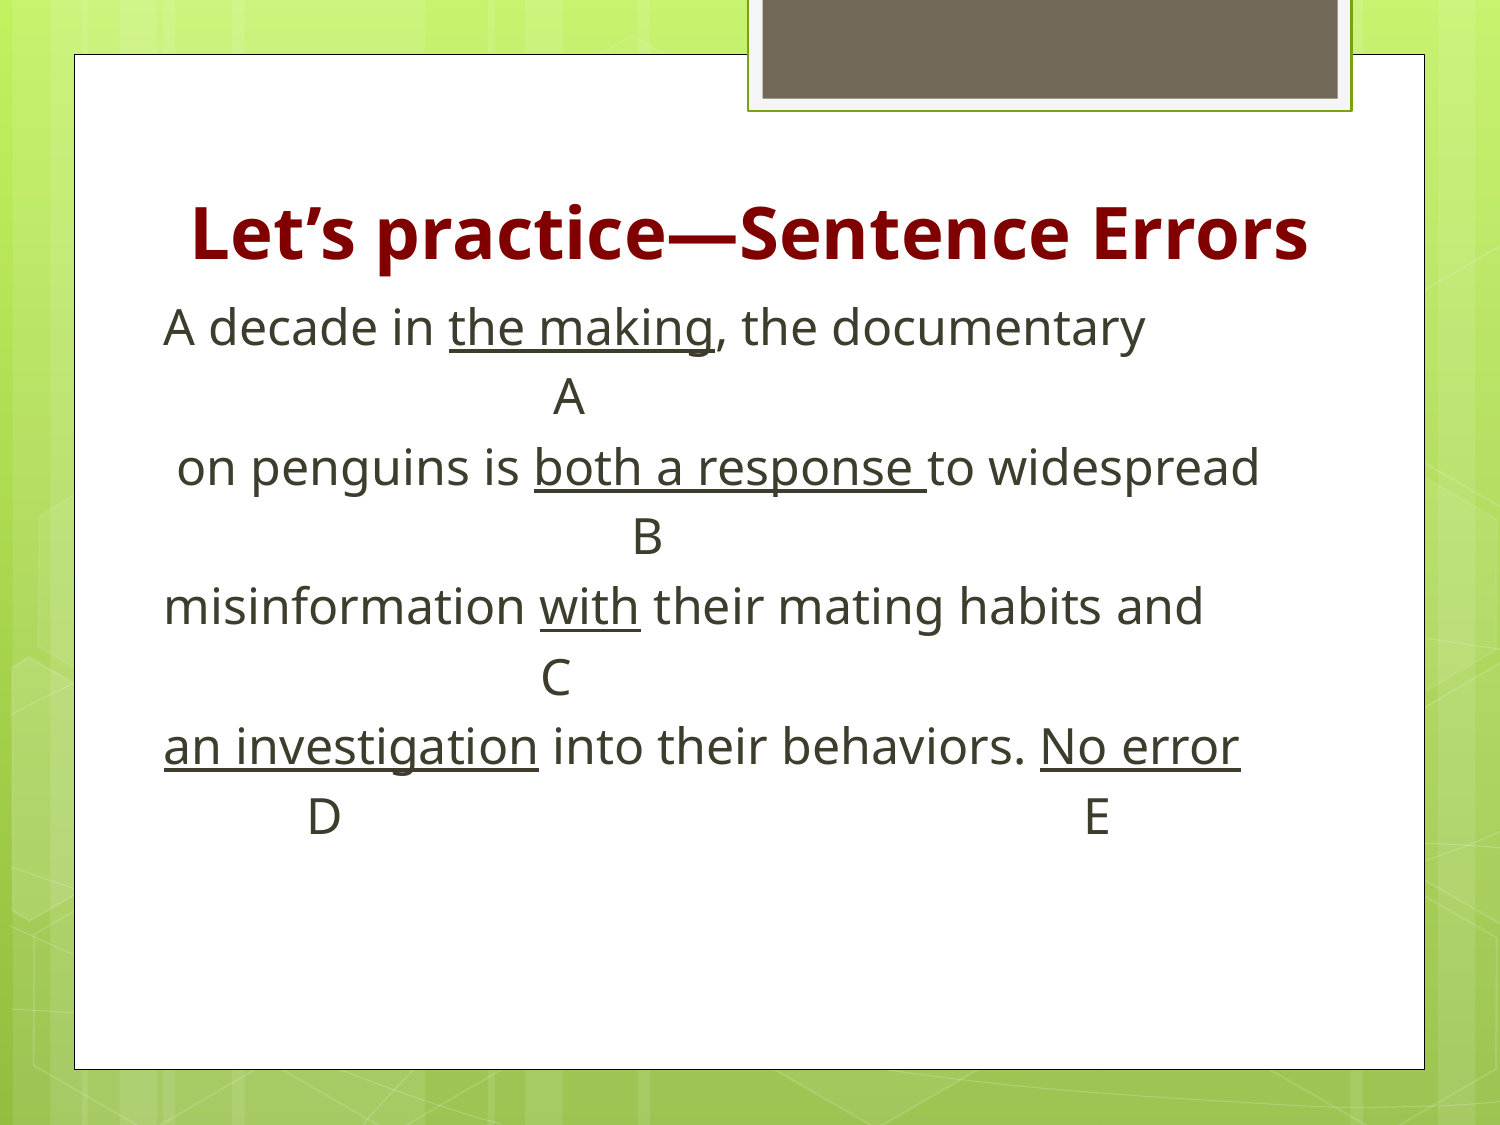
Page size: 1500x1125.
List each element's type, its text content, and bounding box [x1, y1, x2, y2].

list A decade in the making, the documentary A on penguins is both a response to widespread B misinformation with their mating habits and C an investigation into their behaviors. No error D E [137, 287, 1338, 957]
title Let’s practice—Sentence Errors [174, 174, 1328, 282]
